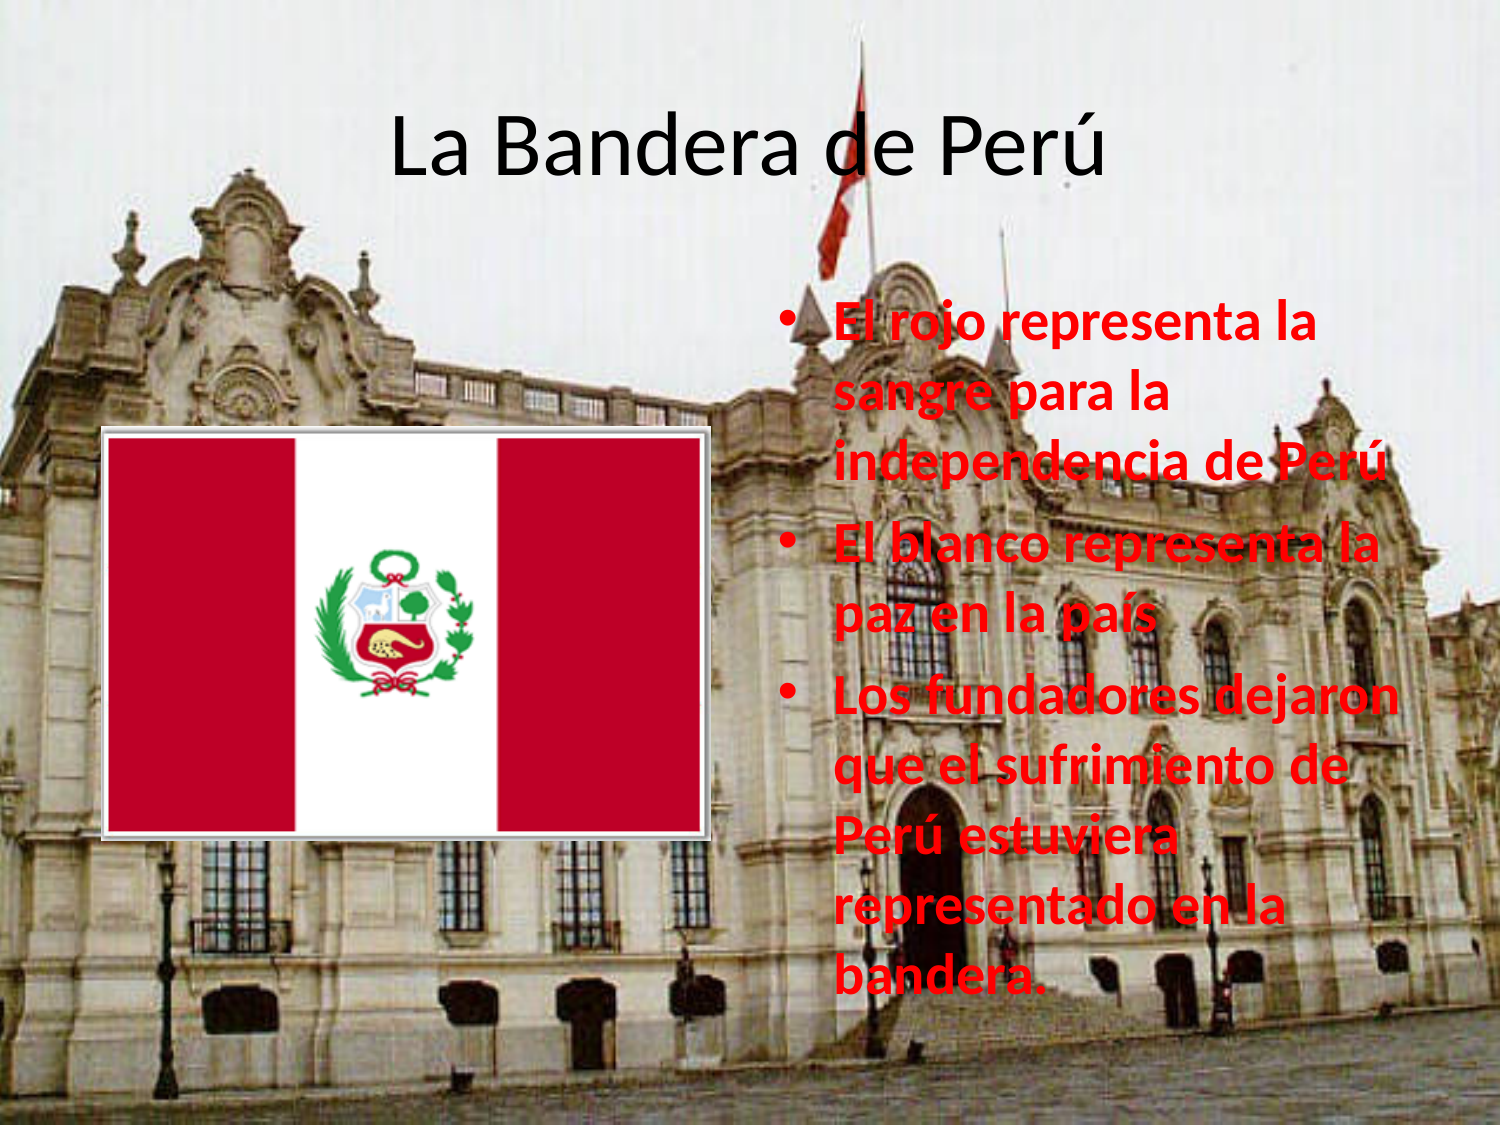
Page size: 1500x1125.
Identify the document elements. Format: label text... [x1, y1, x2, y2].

title La Bandera de Perú [75, 45, 1425, 233]
picture [0, 0, 1500, 1125]
list El rojo representa la sangre para la independencia de Perú El blanco representa la paz en la país Los fundadores dejaron que el sufrimiento de Perú estuviera representado en la bandera. [762, 275, 1425, 1018]
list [101, 426, 712, 841]
